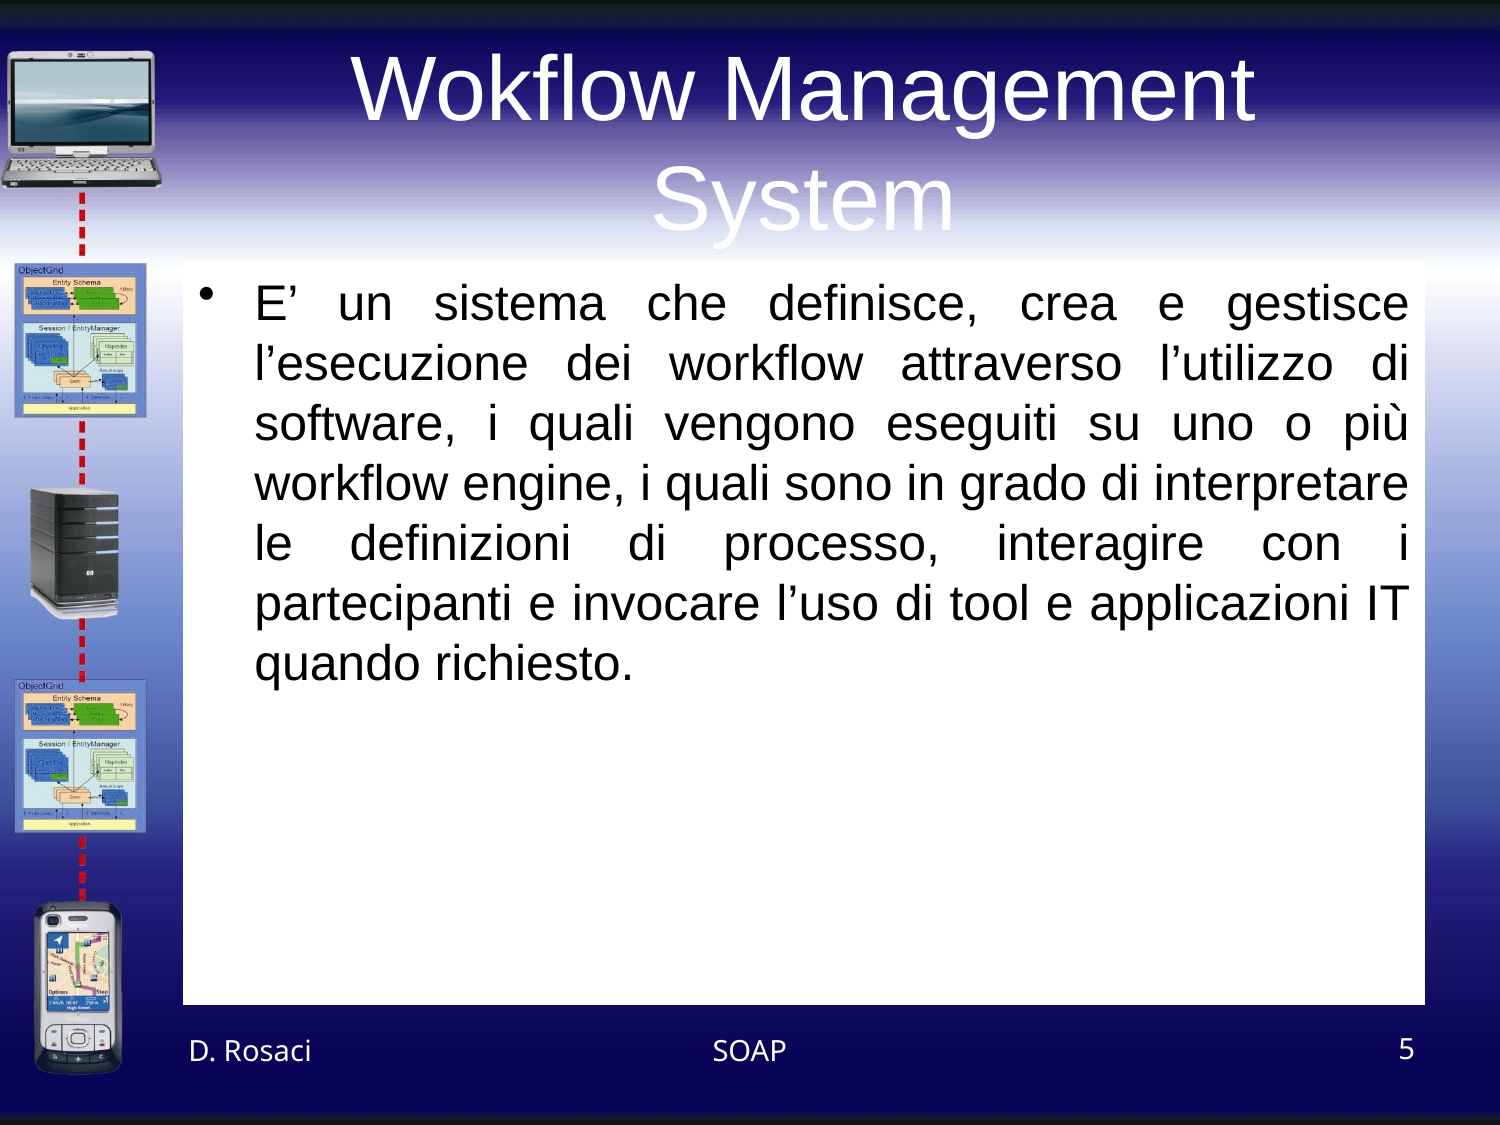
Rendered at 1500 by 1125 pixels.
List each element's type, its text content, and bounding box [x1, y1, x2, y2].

footer SOAP [512, 1024, 988, 1103]
picture [0, 0, 1500, 1125]
title Wokflow Management System [182, 44, 1426, 233]
list E’ un sistema che definisce, crea e gestisce l’esecuzione dei workflow attraverso l’utilizzo di software, i quali vengono eseguiti su uno o più workflow engine, i quali sono in grado di interpretare le definizioni di processo, interagire con i partecipanti e invocare l’uso di tool e applicazioni IT quando richiesto. [182, 262, 1426, 1006]
slide_number D. Rosaci [74, 1024, 426, 1103]
